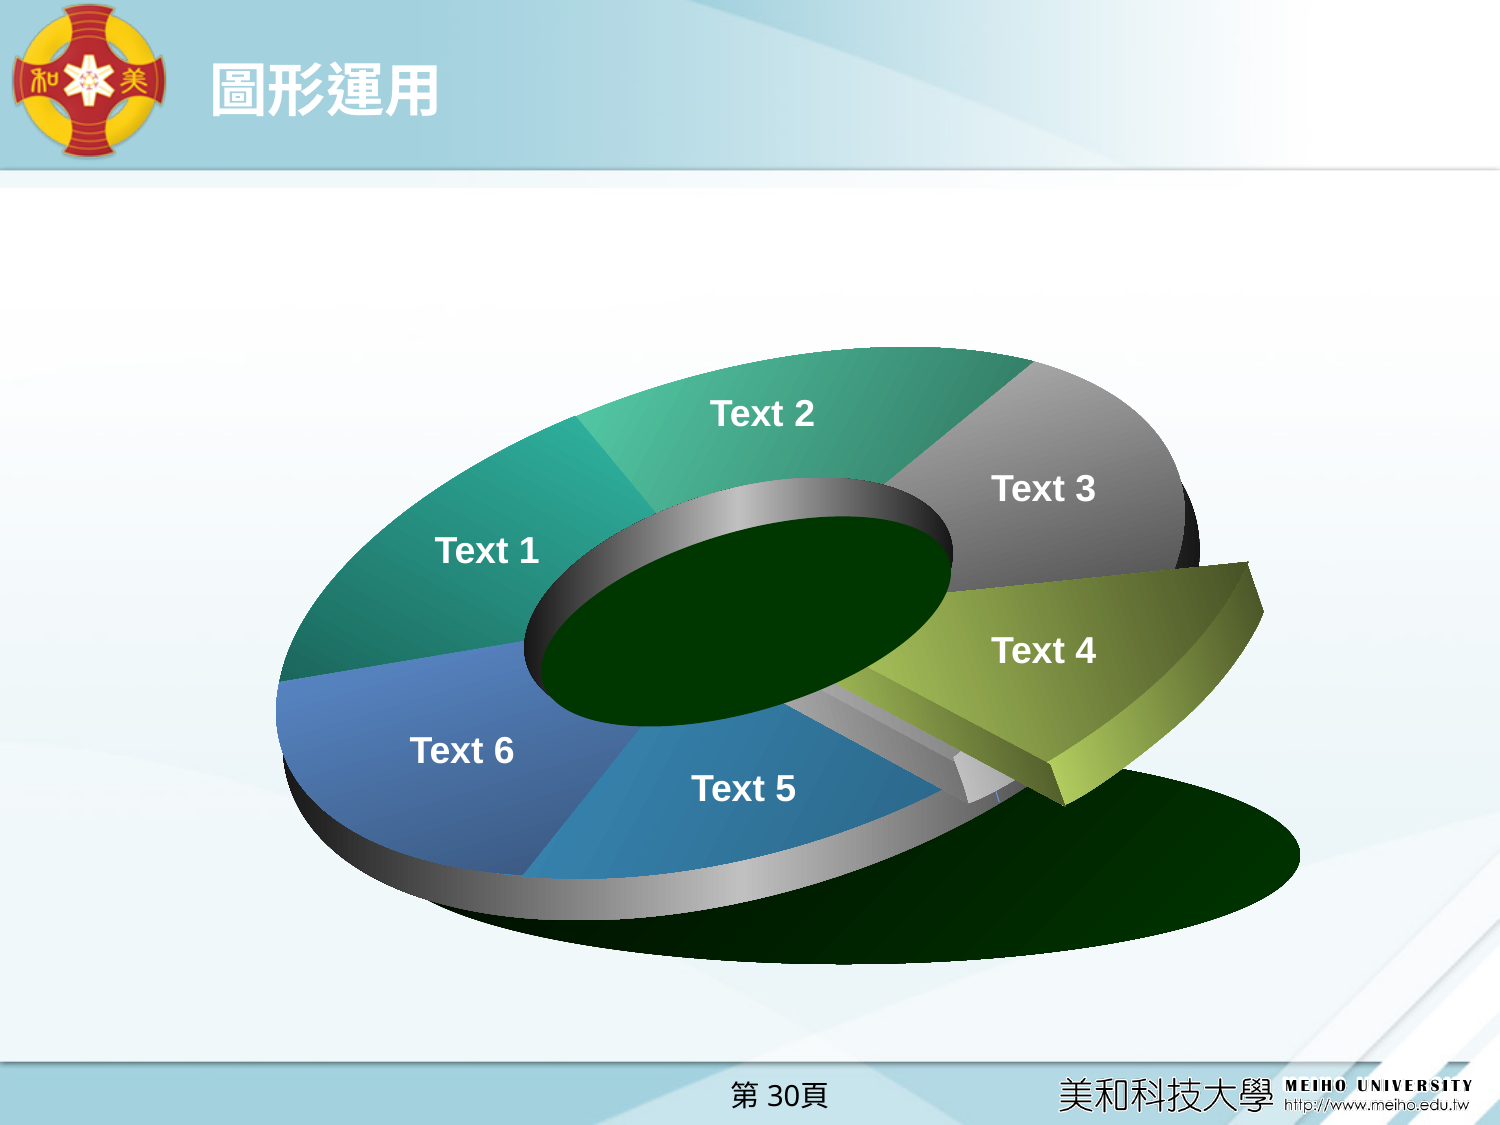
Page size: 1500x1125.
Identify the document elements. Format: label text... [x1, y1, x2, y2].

text_box Text 3 [937, 443, 1150, 529]
text_box [541, 516, 924, 727]
text_box Text 1 [387, 506, 587, 591]
picture [0, 0, 1500, 1125]
text_box [577, 347, 1034, 513]
text_box [524, 477, 949, 696]
text_box Text 2 [675, 368, 850, 454]
title 圖形運用 [194, 18, 1235, 157]
text_box Text 6 [362, 706, 562, 791]
text_box Text 5 [637, 743, 782, 829]
text_box [283, 756, 900, 921]
text_box [429, 825, 1300, 965]
text_box [512, 705, 784, 879]
text_box [279, 415, 656, 682]
text_box [884, 361, 1185, 532]
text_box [787, 533, 1280, 844]
text_box [276, 641, 641, 875]
text_box [1182, 484, 1199, 532]
